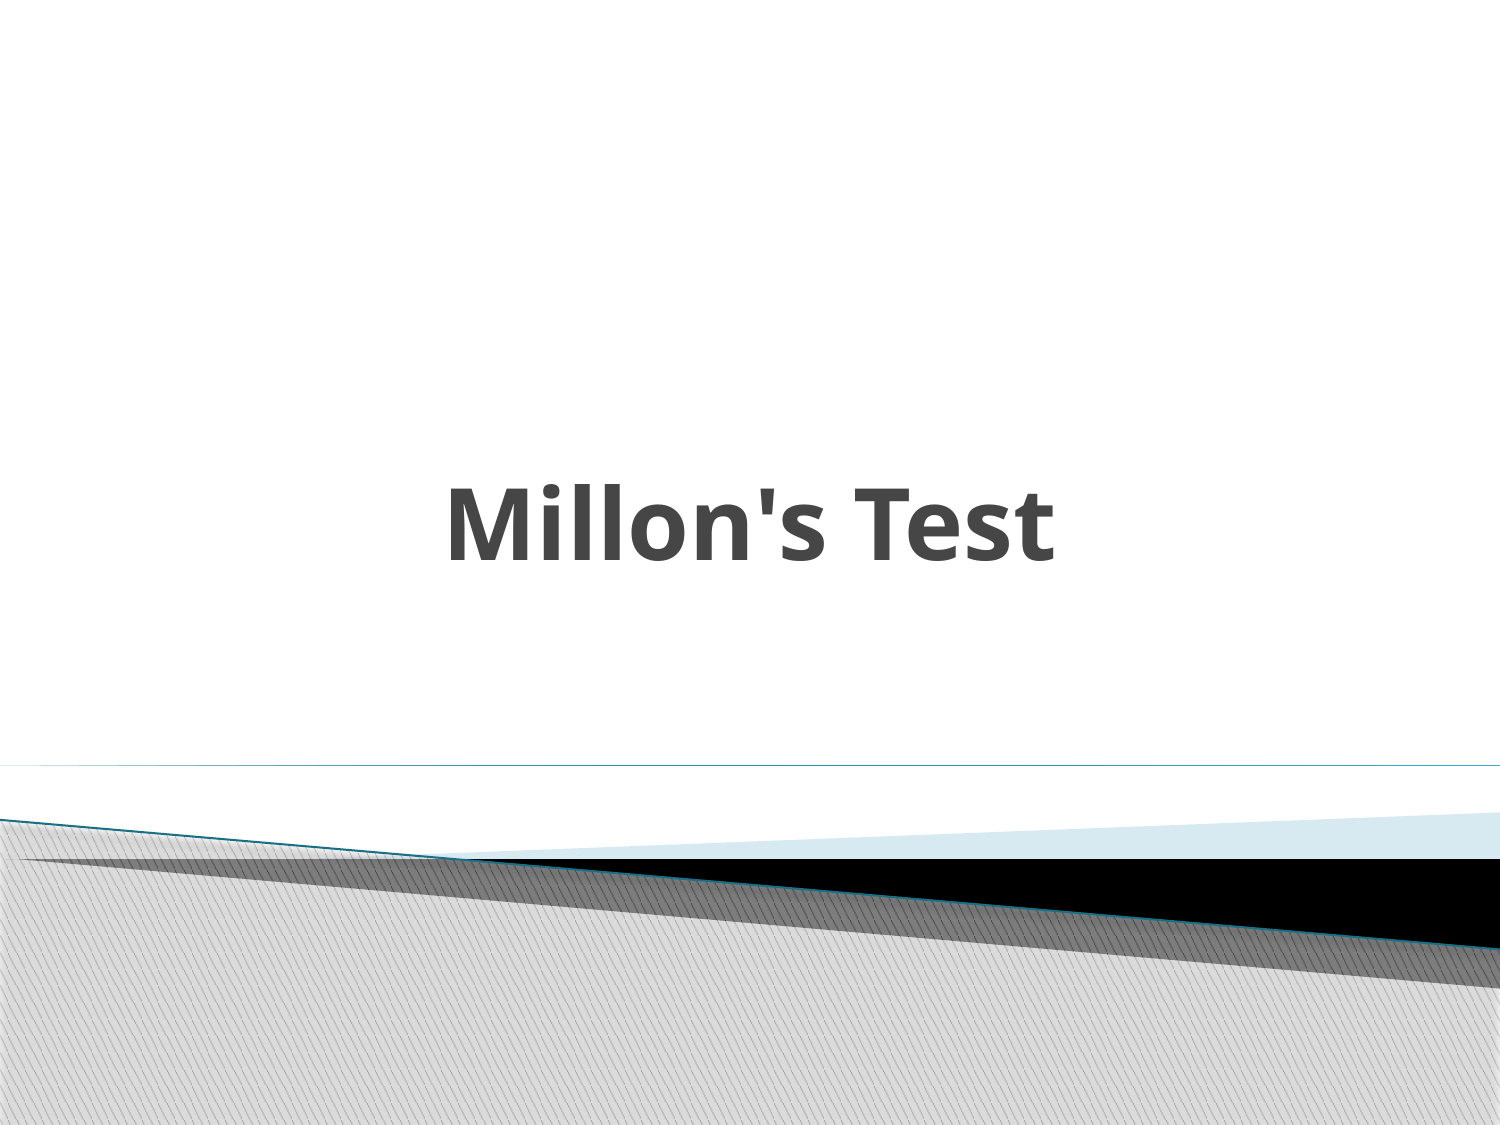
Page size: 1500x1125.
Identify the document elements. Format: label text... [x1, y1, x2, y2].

title Millon's Test [112, 287, 1388, 588]
picture [5, 859, 1500, 989]
